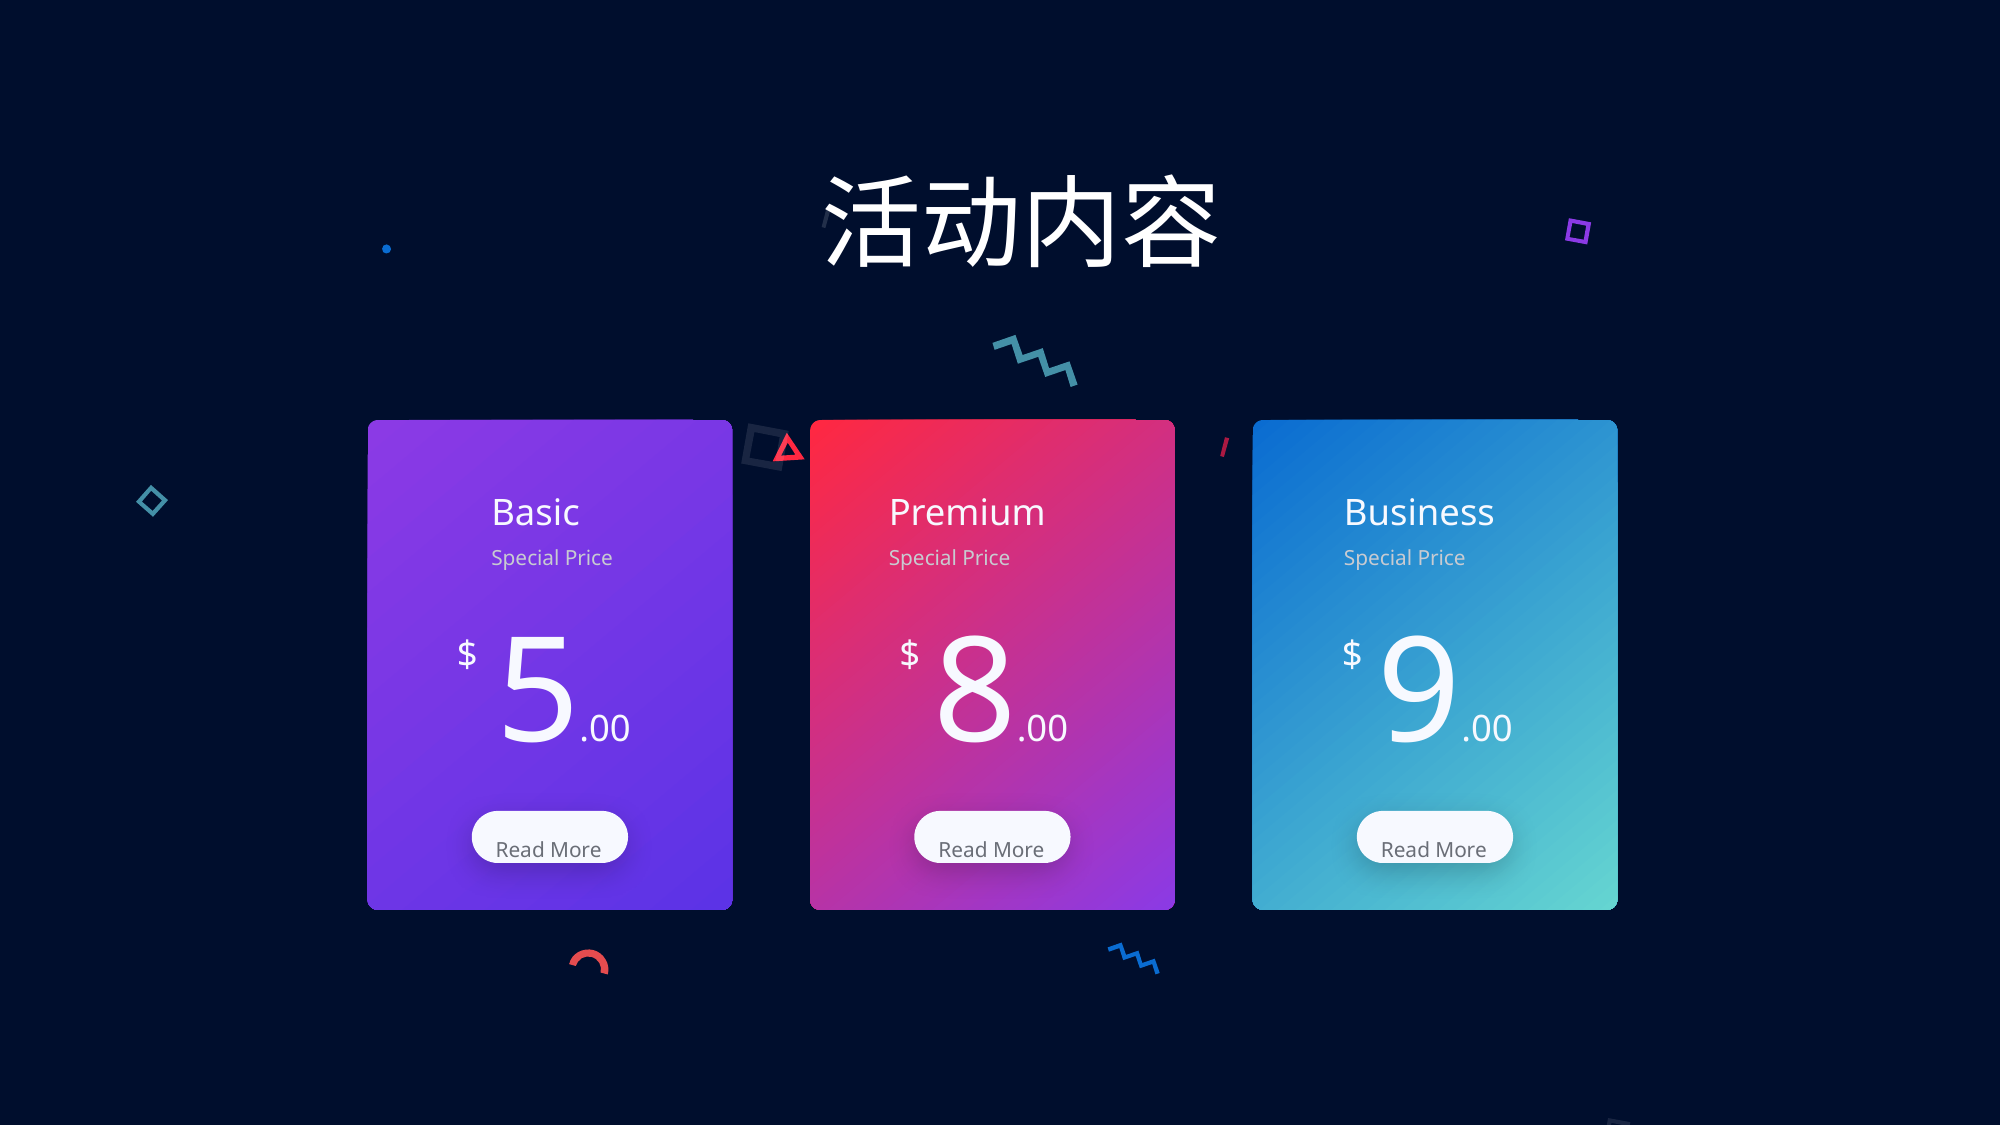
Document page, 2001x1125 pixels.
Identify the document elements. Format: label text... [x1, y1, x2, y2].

text_box [992, 334, 1078, 387]
text_box [1565, 218, 1592, 245]
text_box [1107, 942, 1160, 975]
text_box 9.00 [1377, 595, 1513, 771]
text_box Business Special Price [1343, 466, 1496, 570]
text_box Premium Special Price [888, 466, 1047, 570]
text_box [1252, 420, 1618, 910]
text_box [1356, 810, 1514, 863]
text_box [471, 810, 629, 863]
text_box $ [1341, 630, 1364, 675]
text_box $ [456, 630, 478, 675]
text_box [1220, 437, 1230, 458]
text_box [914, 810, 1071, 863]
text_box Basic Special Price [491, 466, 614, 570]
text_box [569, 949, 609, 975]
text_box [382, 244, 392, 254]
text_box [741, 423, 789, 472]
text_box 活动内容 [806, 151, 1237, 287]
text_box [367, 420, 733, 910]
text_box [810, 420, 1175, 910]
text_box [1606, 1118, 1631, 1125]
text_box [136, 484, 169, 517]
text_box [784, 436, 805, 461]
text_box Read More [495, 824, 602, 862]
text_box 8.00 [933, 595, 1069, 771]
text_box $ [899, 630, 921, 675]
text_box Read More [1380, 824, 1488, 862]
text_box 5.00 [496, 595, 631, 771]
text_box Read More [938, 824, 1045, 862]
